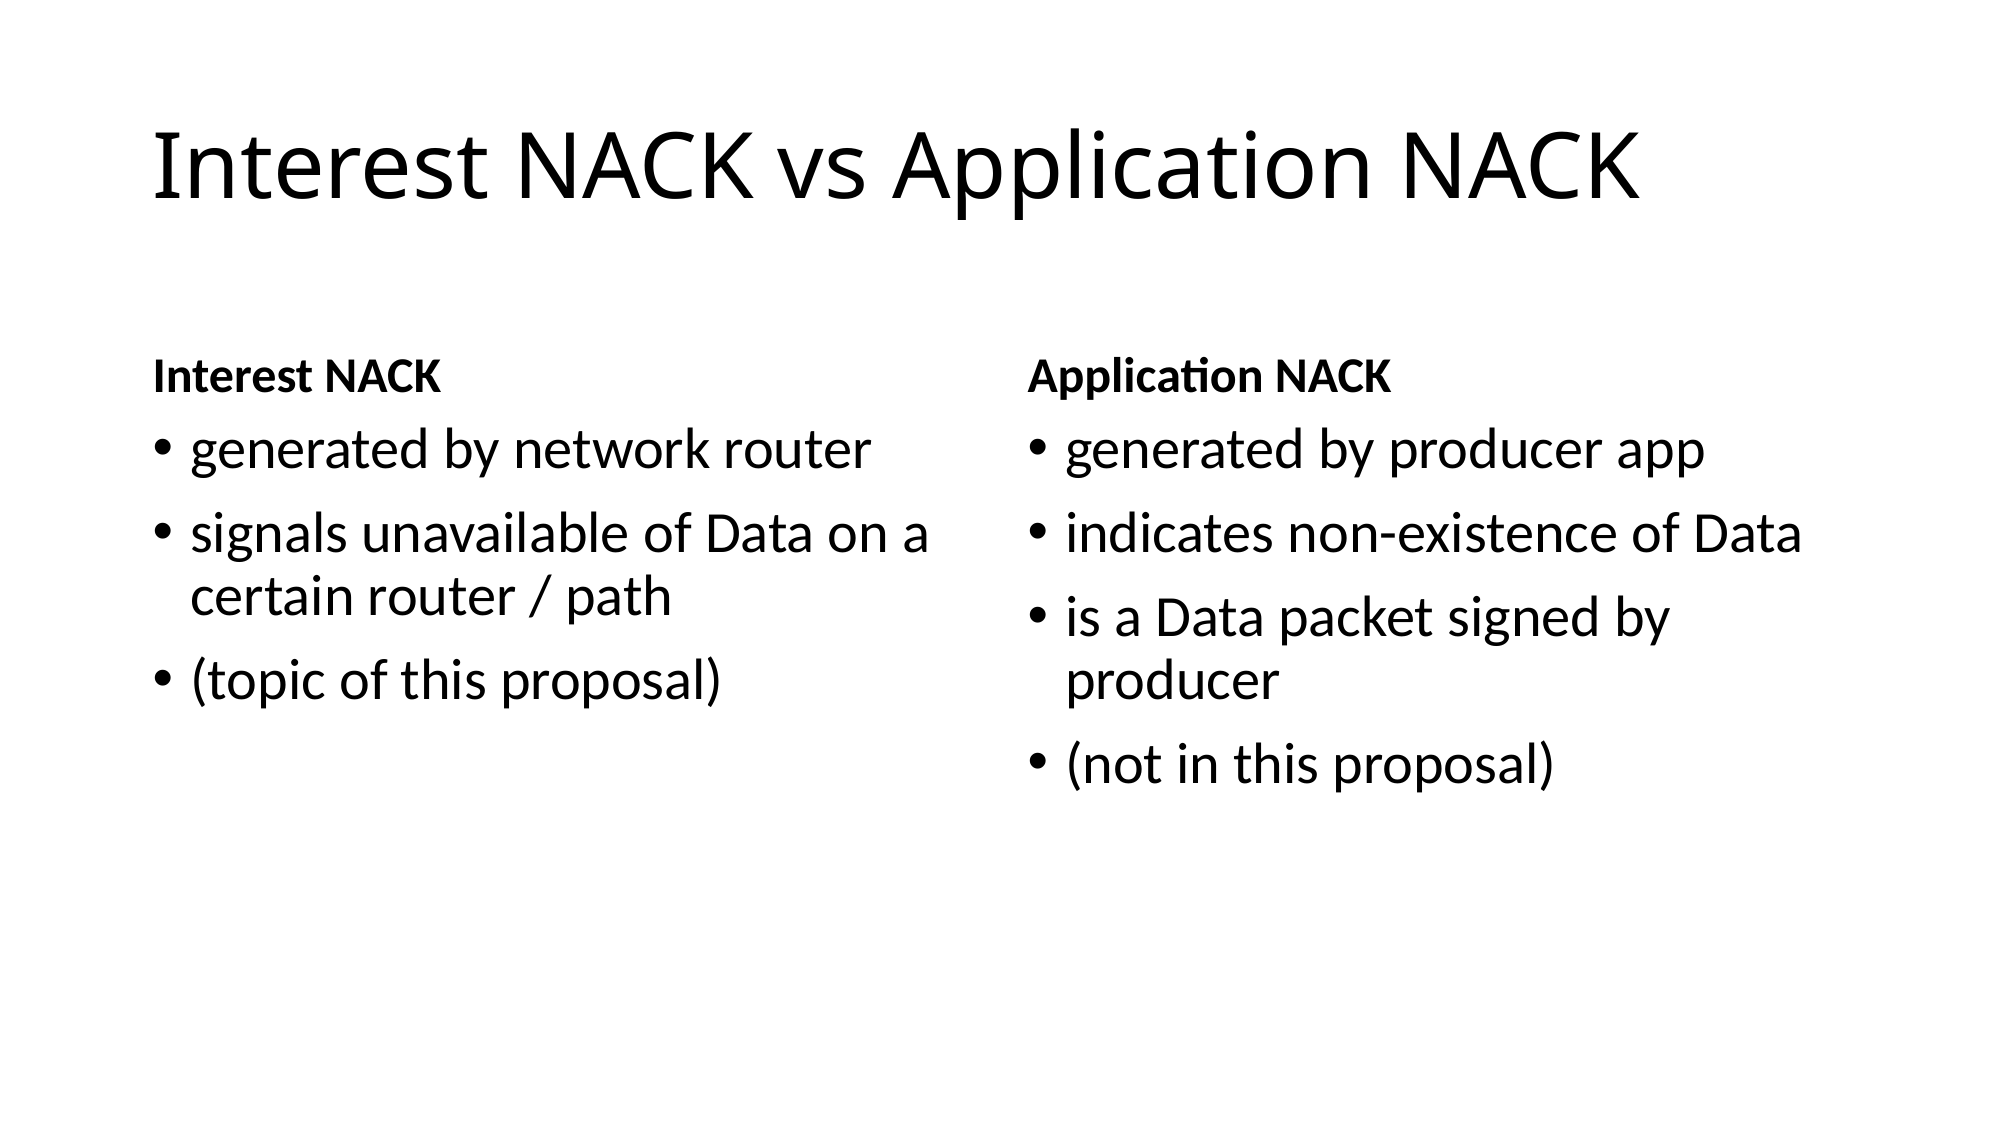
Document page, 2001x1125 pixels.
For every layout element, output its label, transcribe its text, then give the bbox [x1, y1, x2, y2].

list generated by producer app indicates non-existence of Data is a Data packet signed by producer (not in this proposal) [1012, 410, 1863, 1016]
title Interest NACK vs Application NACK [137, 59, 1863, 278]
list Application NACK [1012, 275, 1863, 410]
list generated by network router signals unavailable of Data on a certain router / path (topic of this proposal) [137, 410, 984, 1016]
list Interest NACK [137, 275, 984, 410]
